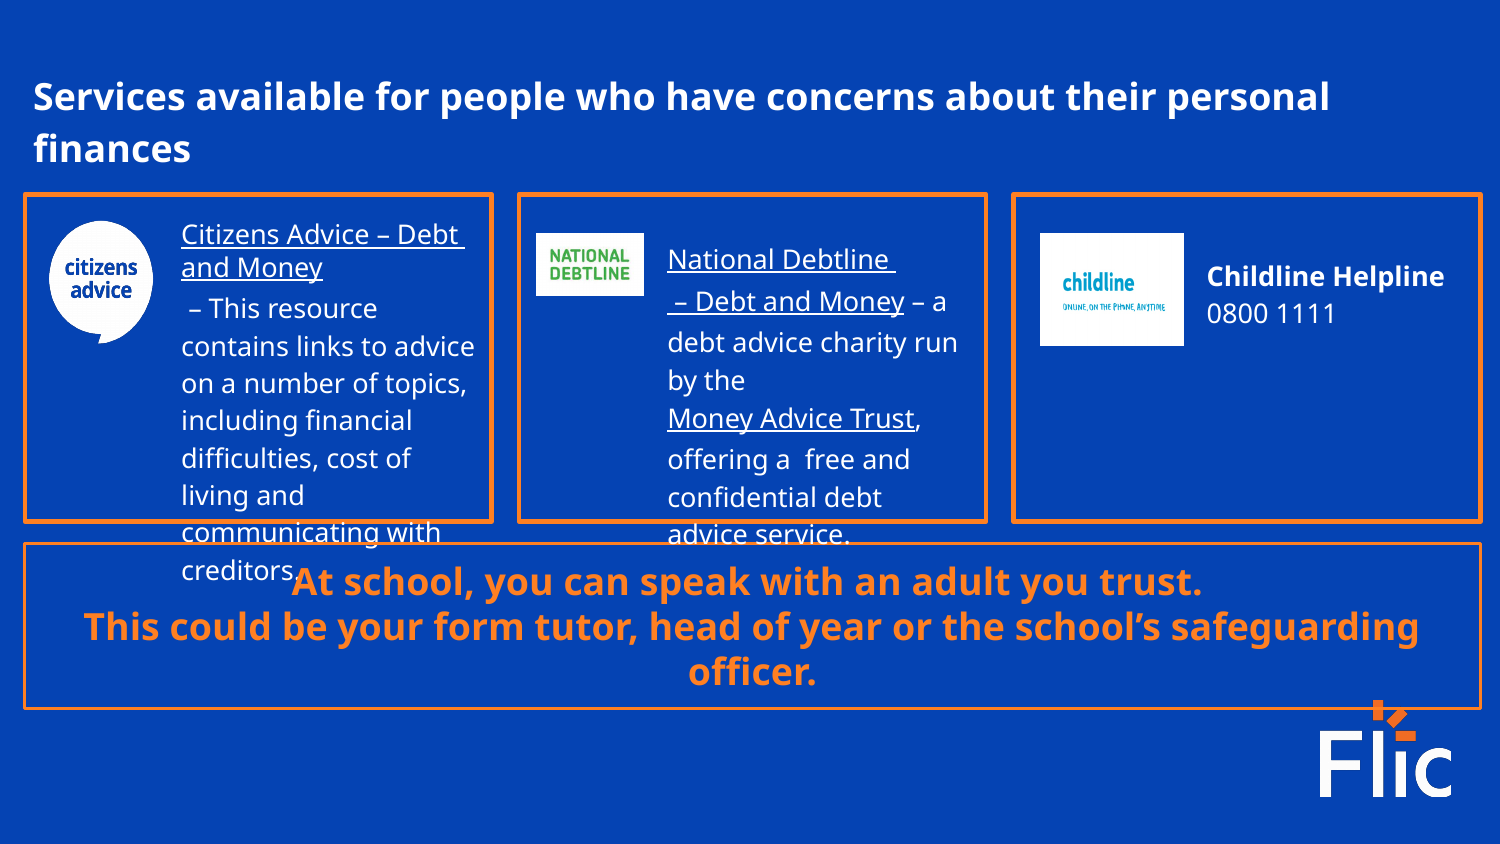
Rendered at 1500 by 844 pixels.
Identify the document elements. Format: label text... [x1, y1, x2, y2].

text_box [518, 193, 987, 522]
text_box At school, you can speak with an adult you trust. This could be your form tutor, head of year or the school’s safeguarding officer. [24, 543, 1481, 709]
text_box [24, 193, 492, 525]
text_box [1013, 194, 1481, 522]
picture [1039, 233, 1185, 346]
text_box Services available for people who have concerns about their personal finances [18, 51, 1411, 186]
text_box Childline Helpline 0800 1111 [1191, 239, 1481, 344]
picture [1320, 709, 1451, 797]
